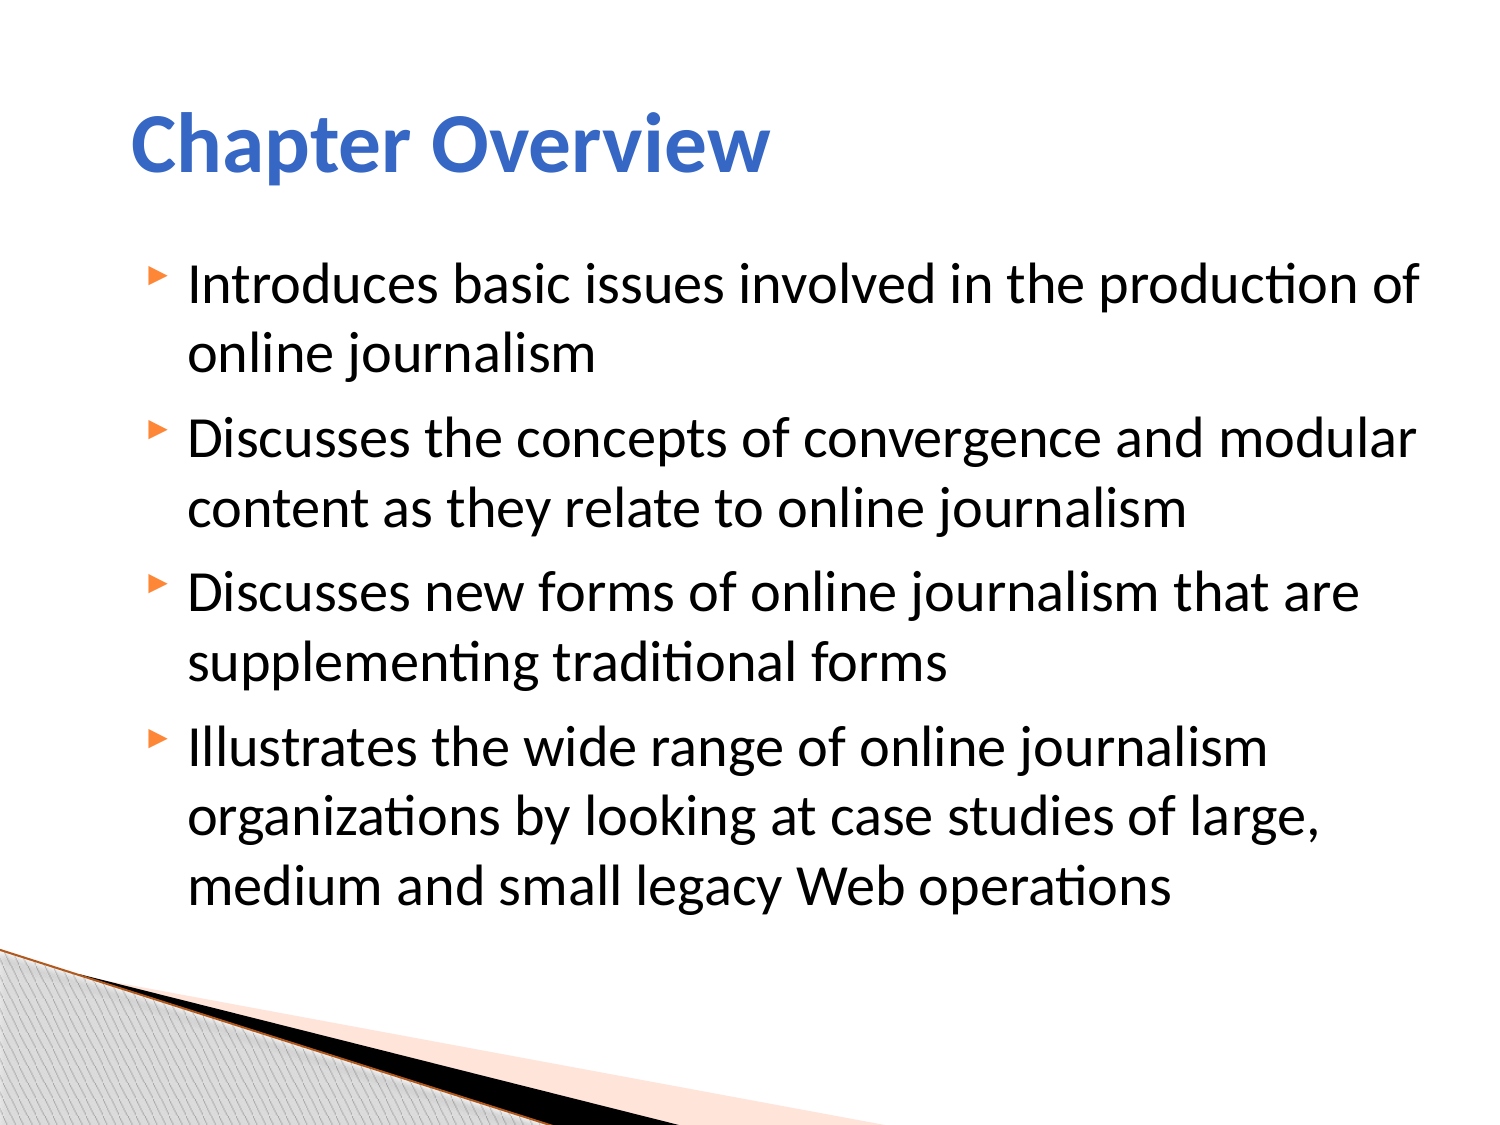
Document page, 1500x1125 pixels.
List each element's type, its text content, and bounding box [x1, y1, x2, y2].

title Chapter Overview [37, 45, 1388, 233]
list Introduces basic issues involved in the production of online journalism Discusses the concepts of convergence and modular content as they relate to online journalism Discusses new forms of online journalism that are supplementing traditional forms Illustrates the wide range of online journalism organizations by looking at case studies of large, medium and small legacy Web operations [112, 237, 1463, 1013]
